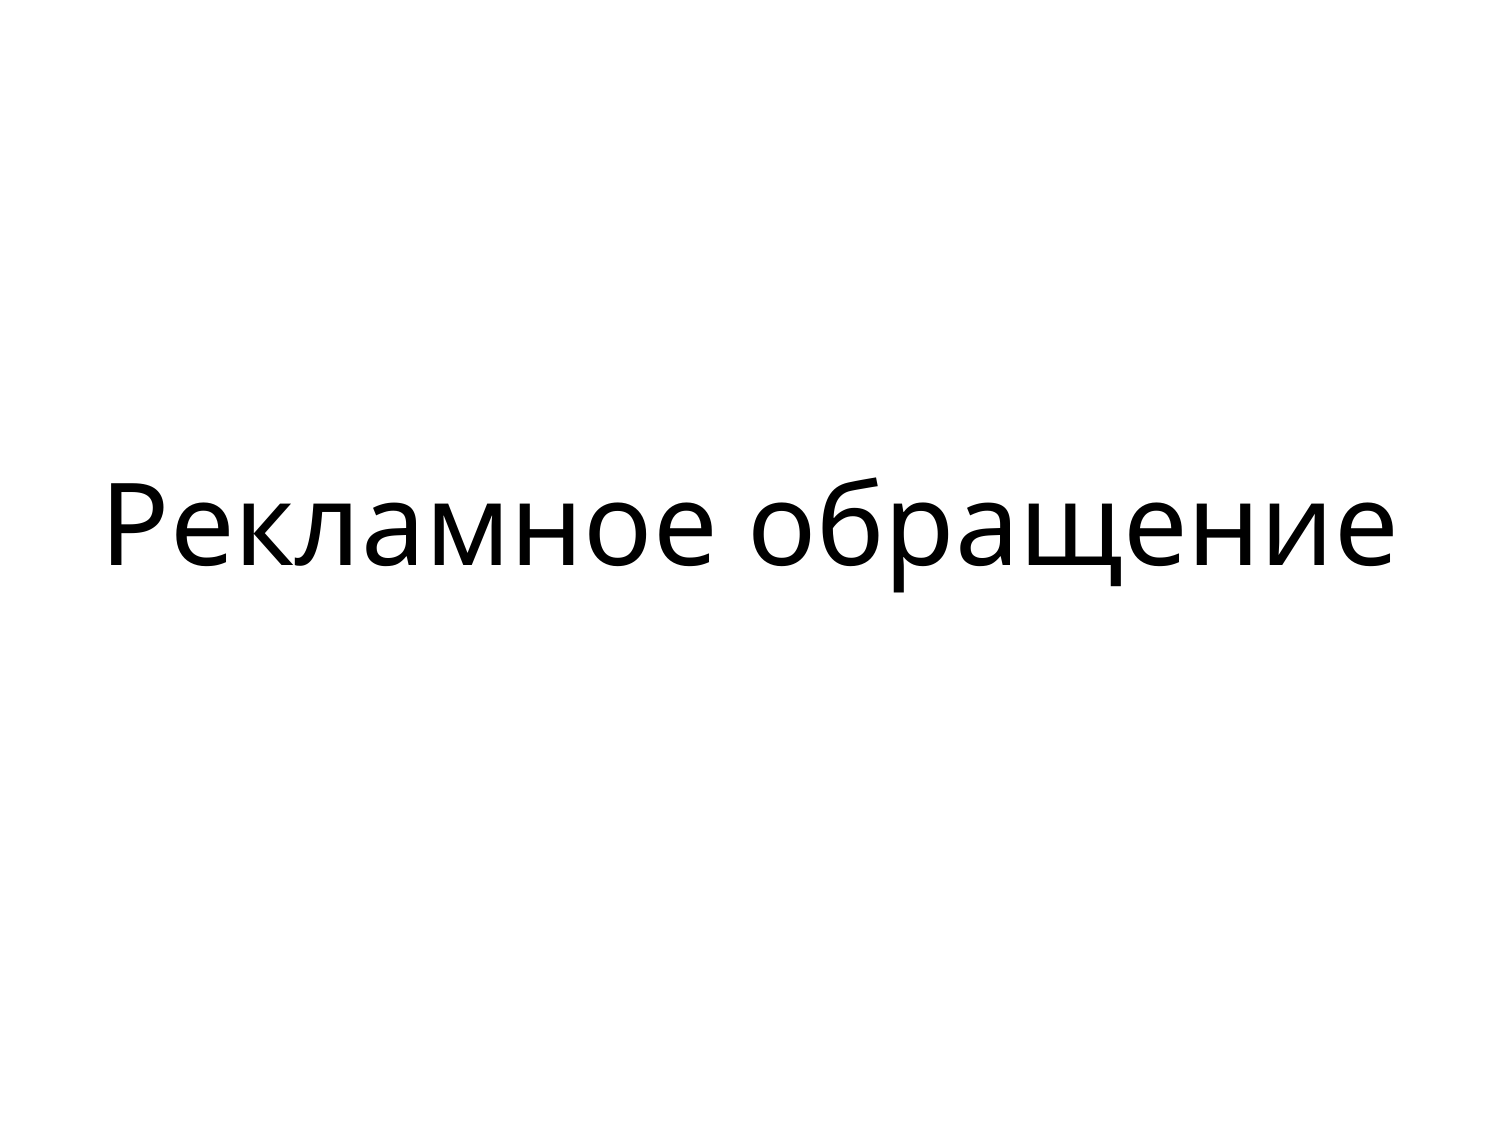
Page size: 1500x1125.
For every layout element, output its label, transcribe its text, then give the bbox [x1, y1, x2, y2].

title Рекламное обращение [17, 66, 1483, 598]
